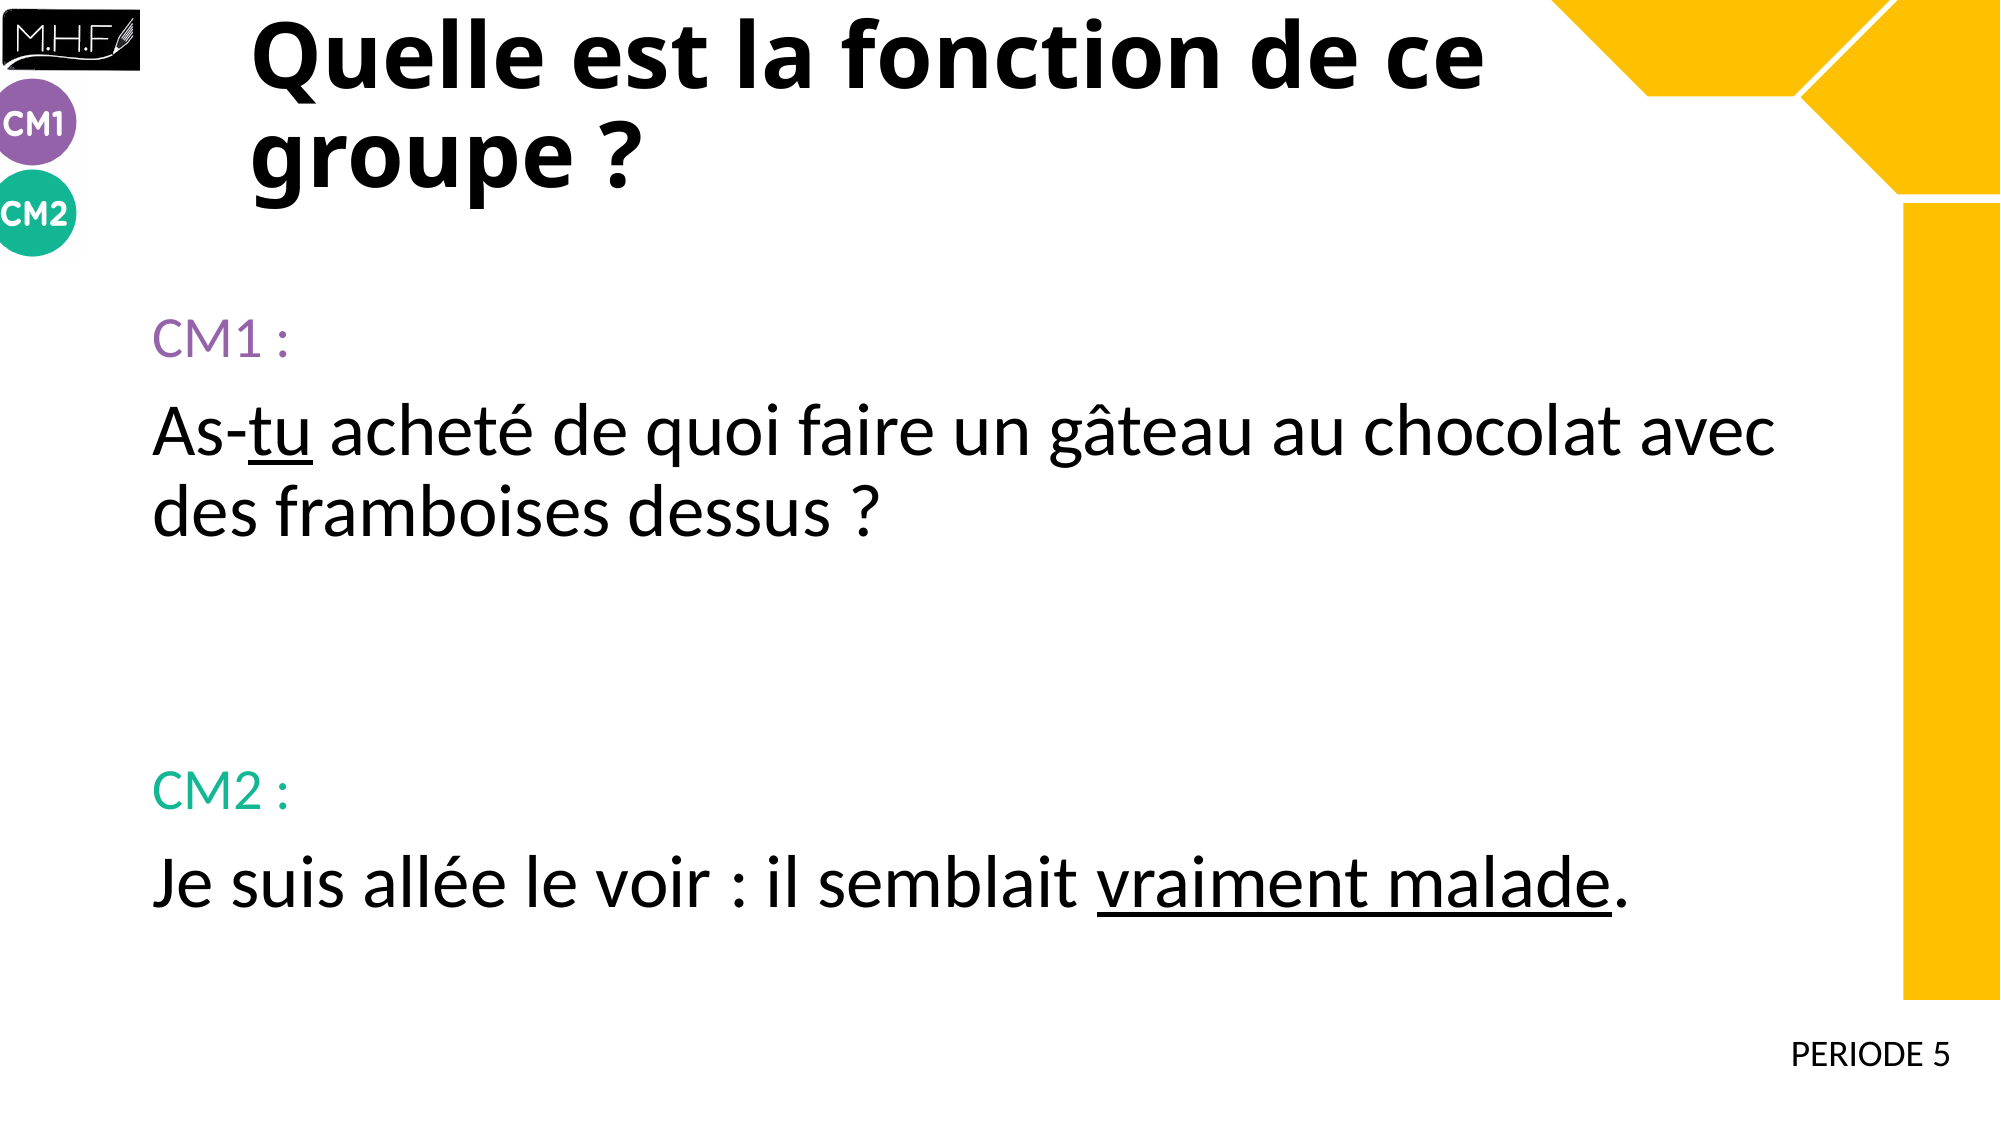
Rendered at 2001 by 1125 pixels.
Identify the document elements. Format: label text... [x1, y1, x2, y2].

text_box [1799, 0, 2000, 196]
picture [0, 7, 140, 259]
title Quelle est la fonction de ce groupe ? [234, 0, 1781, 218]
text_box [1549, 0, 1892, 98]
text_box PERIODE 5 [1362, 1021, 1967, 1082]
text_box [1902, 202, 2000, 1001]
list CM1 : As-tu acheté de quoi faire un gâteau au chocolat avec des framboises dessus ? CM2 : Je suis allée le voir : il semblait vraiment malade. [137, 299, 1863, 1014]
